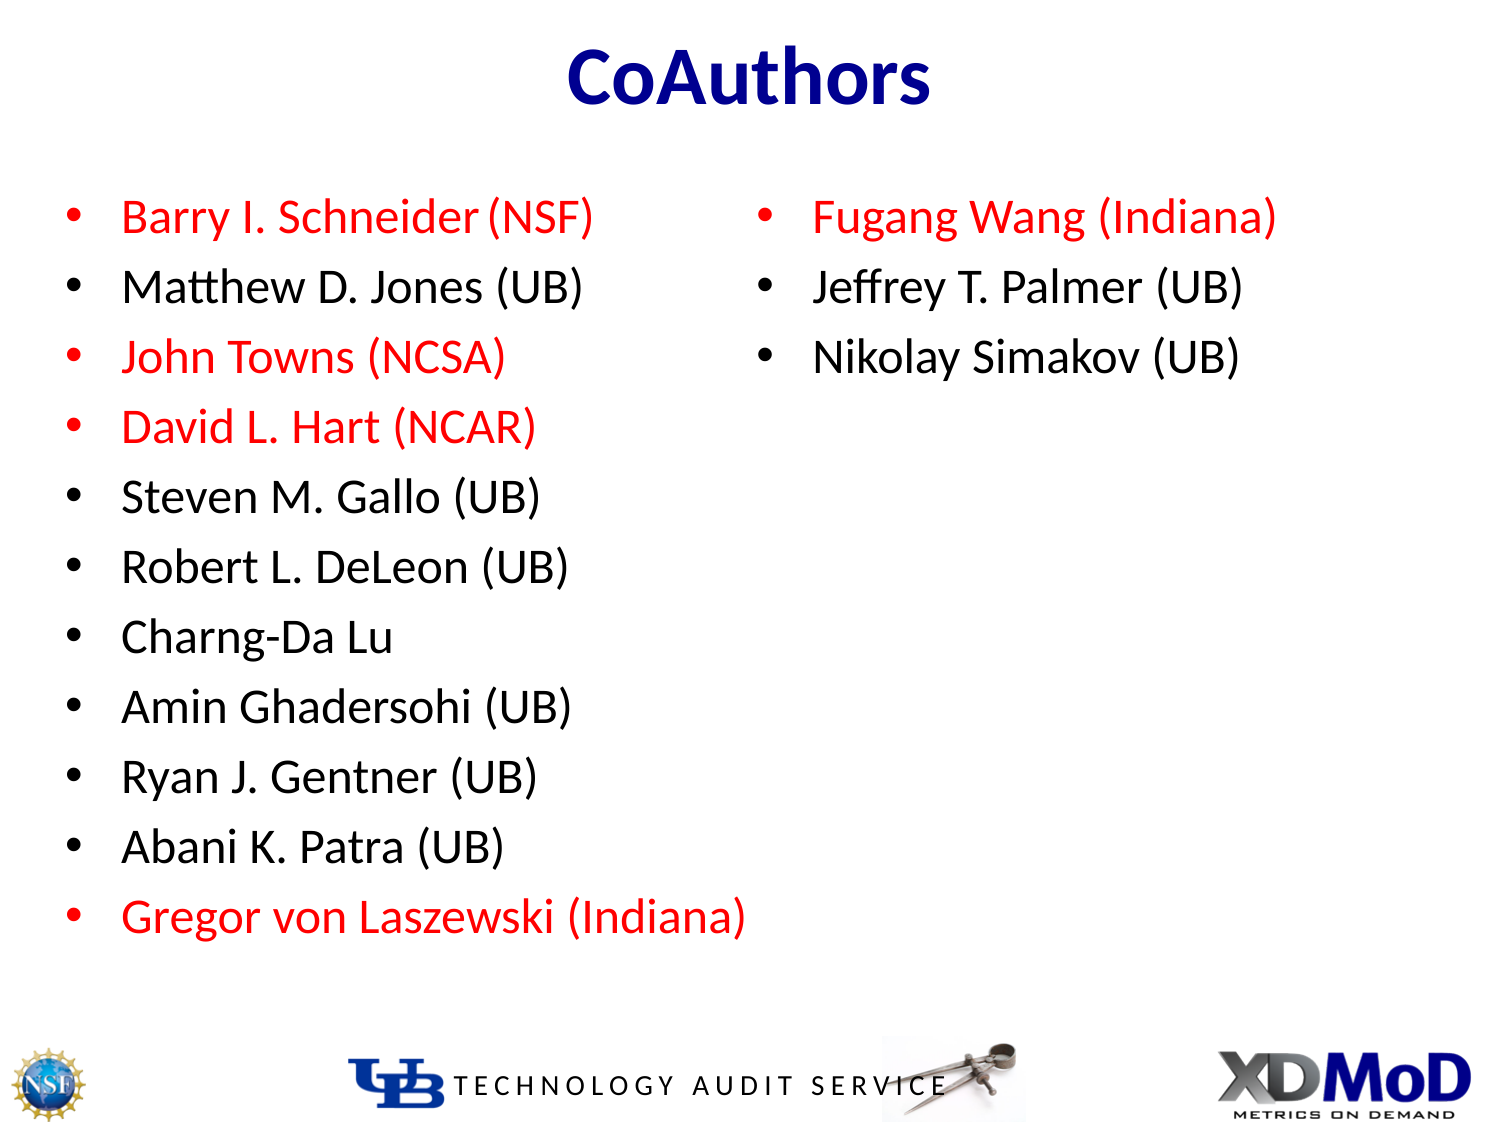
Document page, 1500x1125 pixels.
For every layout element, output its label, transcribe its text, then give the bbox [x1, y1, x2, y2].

picture [340, 1054, 449, 1114]
picture [882, 1036, 1026, 1122]
title CoAuthors [0, 12, 1500, 130]
picture [10, 1046, 87, 1123]
picture [1214, 1043, 1475, 1125]
list Barry I. Schneider (NSF) Matthew D. Jones (UB) John Towns (NCSA) David L. Hart (NCAR) Steven M. Gallo (UB) Robert L. DeLeon (UB) Charng-Da Lu Amin Ghadersohi (UB) Ryan J. Gentner (UB) Abani K. Patra (UB) Gregor von Laszewski (Indiana) Fugang Wang (Indiana) Jeffrey T. Palmer (UB) Nikolay Simakov (UB) [50, 176, 1463, 1014]
